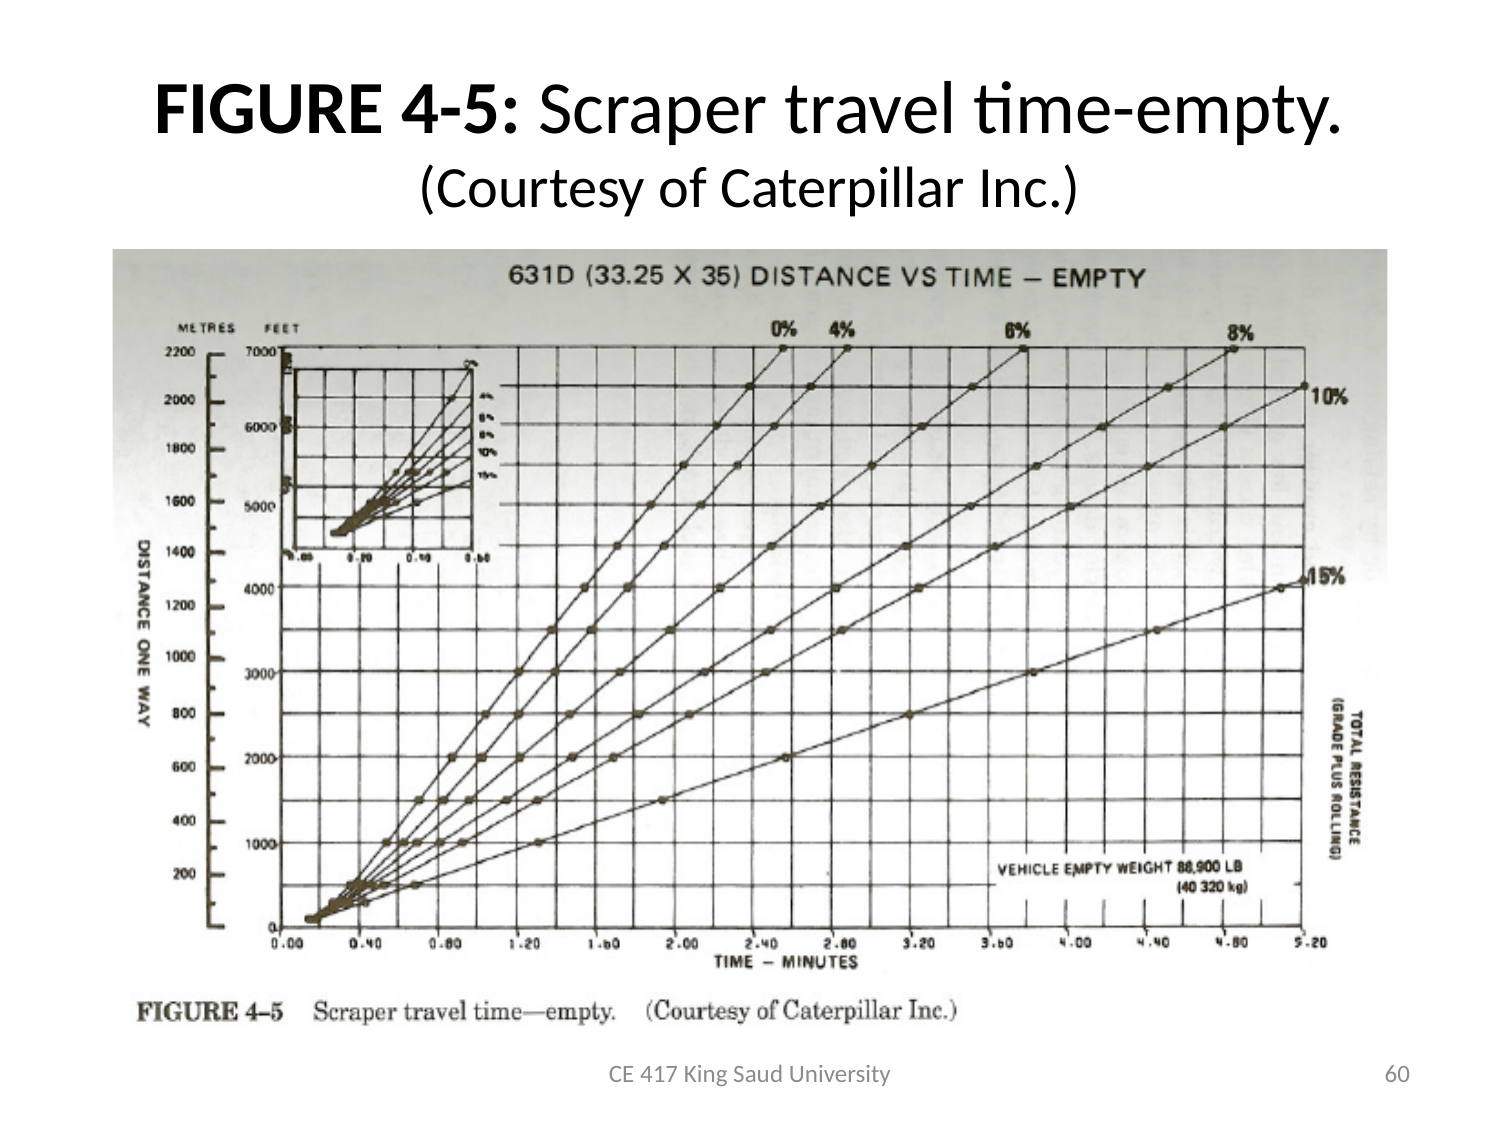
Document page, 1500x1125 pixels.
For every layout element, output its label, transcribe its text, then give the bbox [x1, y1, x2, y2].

picture [112, 249, 1388, 1030]
title FIGURE 4-5: Scraper travel time-empty. (Courtesy of Caterpillar Inc.) [75, 45, 1425, 233]
slide_number 60 [1074, 1042, 1425, 1103]
footer CE 417 King Saud University [512, 1042, 988, 1103]
